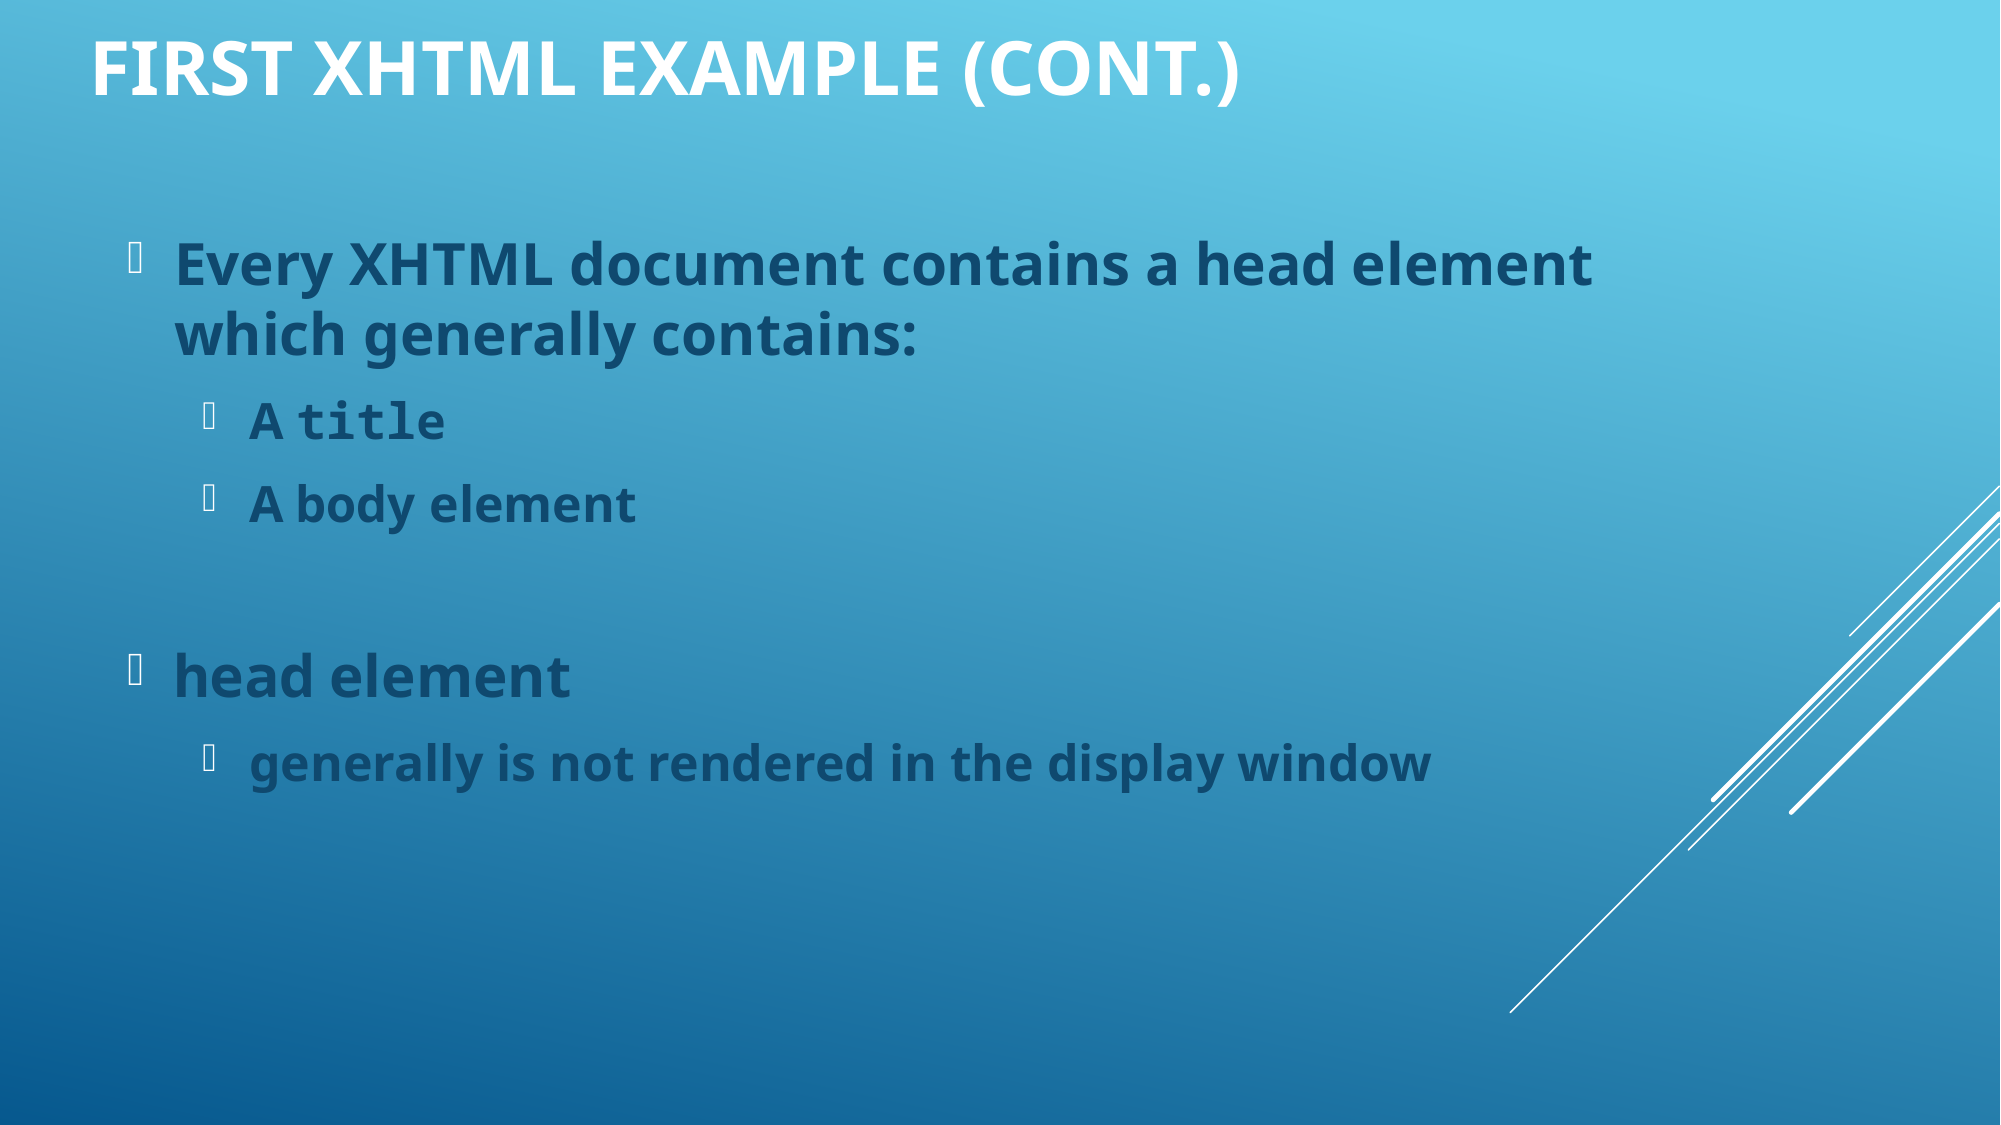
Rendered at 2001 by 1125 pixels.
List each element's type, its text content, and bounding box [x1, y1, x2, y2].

text_box First XHTML Example (Cont.) [74, 12, 1425, 200]
text_box Every XHTML document contains a head element which generally contains: A title A body element head element generally is not rendered in the display window [112, 219, 1782, 963]
